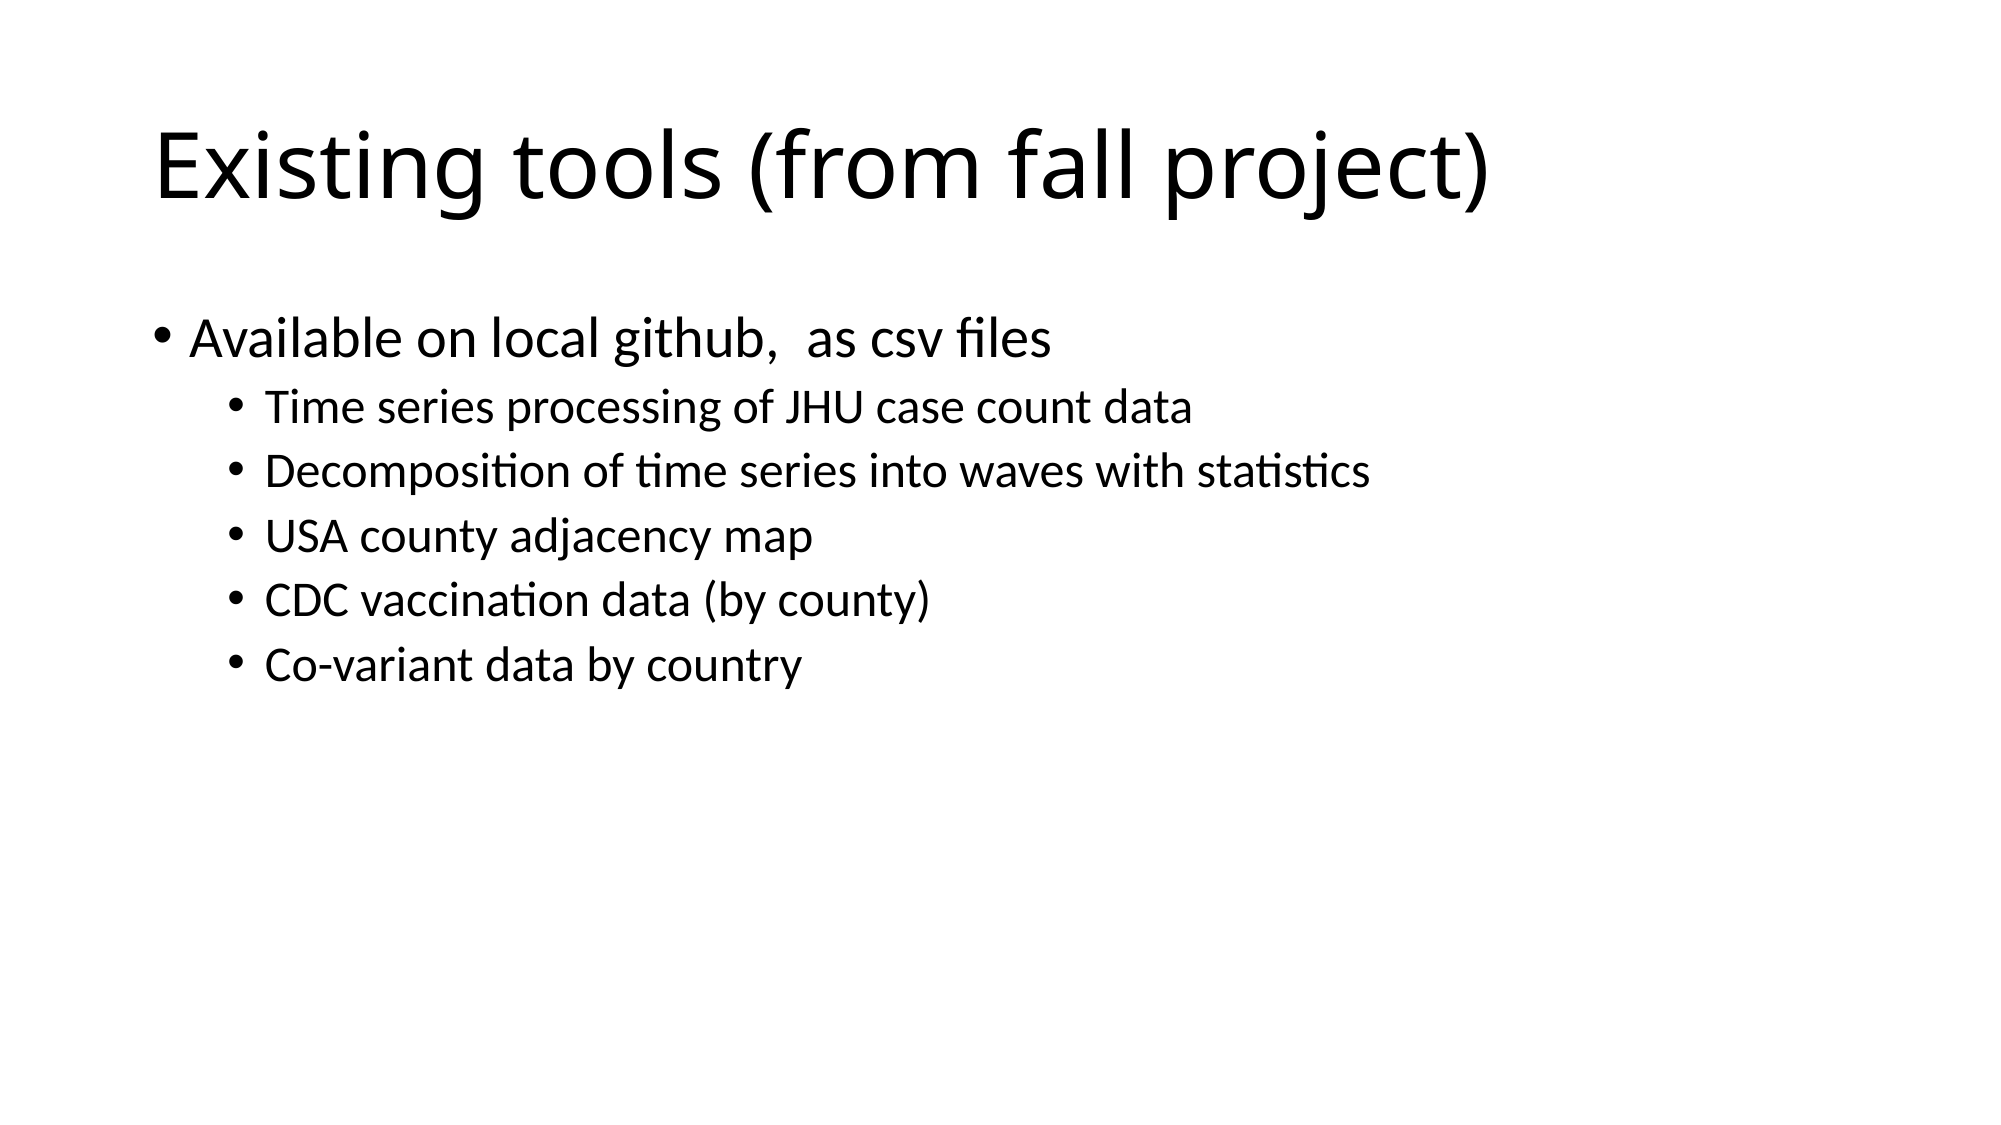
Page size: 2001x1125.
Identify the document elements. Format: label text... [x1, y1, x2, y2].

list Available on local github, as csv files Time series processing of JHU case count data Decomposition of time series into waves with statistics USA county adjacency map CDC vaccination data (by county) Co-variant data by country [137, 299, 1863, 1014]
title Existing tools (from fall project) [137, 59, 1863, 278]
